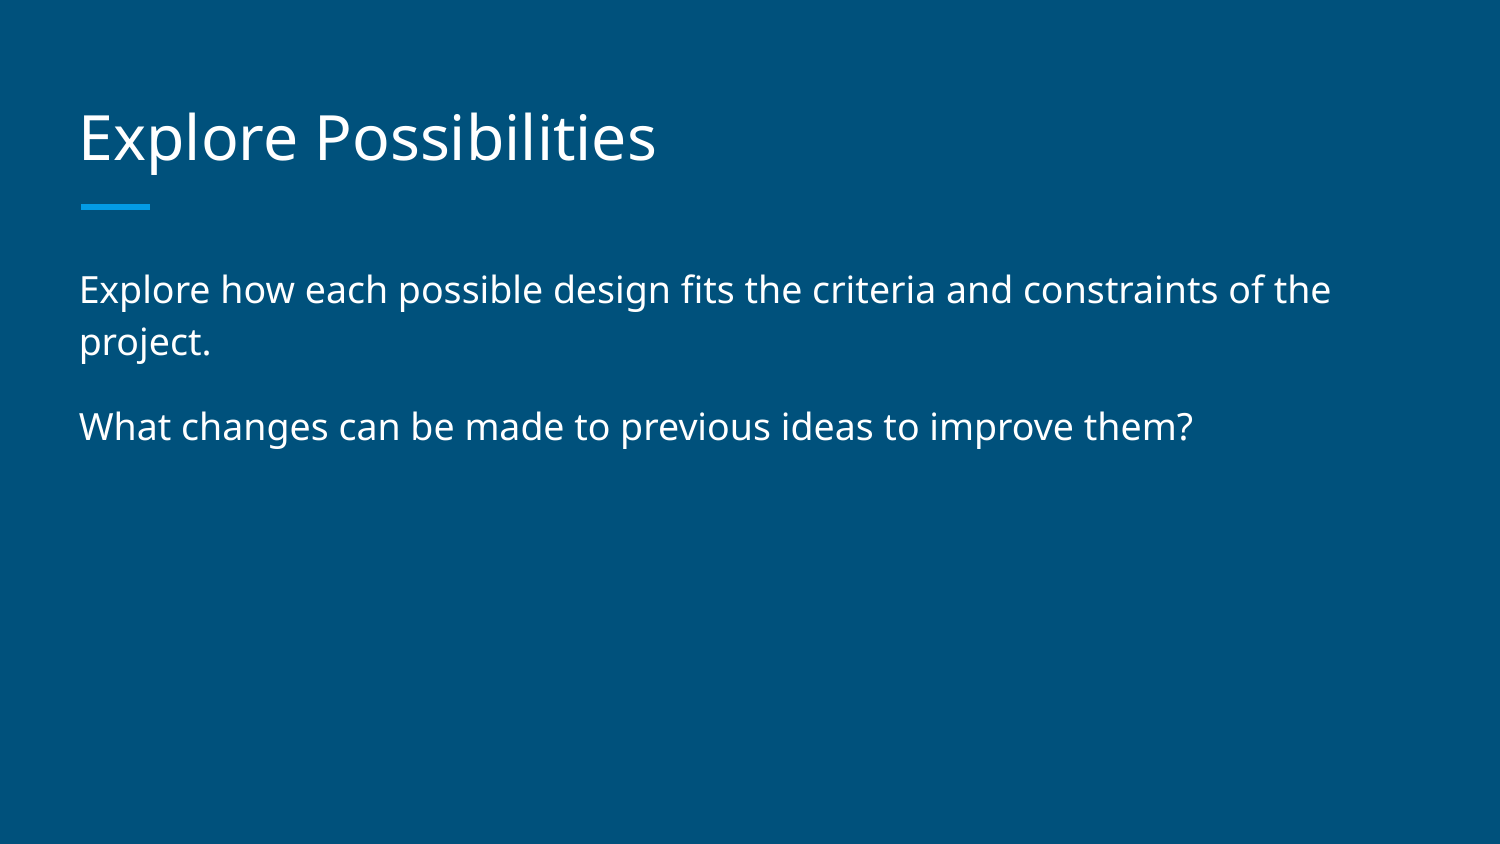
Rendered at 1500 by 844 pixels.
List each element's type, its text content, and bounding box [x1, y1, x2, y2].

list Explore how each possible design fits the criteria and constraints of the project. What changes can be made to previous ideas to improve them? [63, 244, 1437, 750]
title Explore Possibilities [63, 75, 1437, 188]
